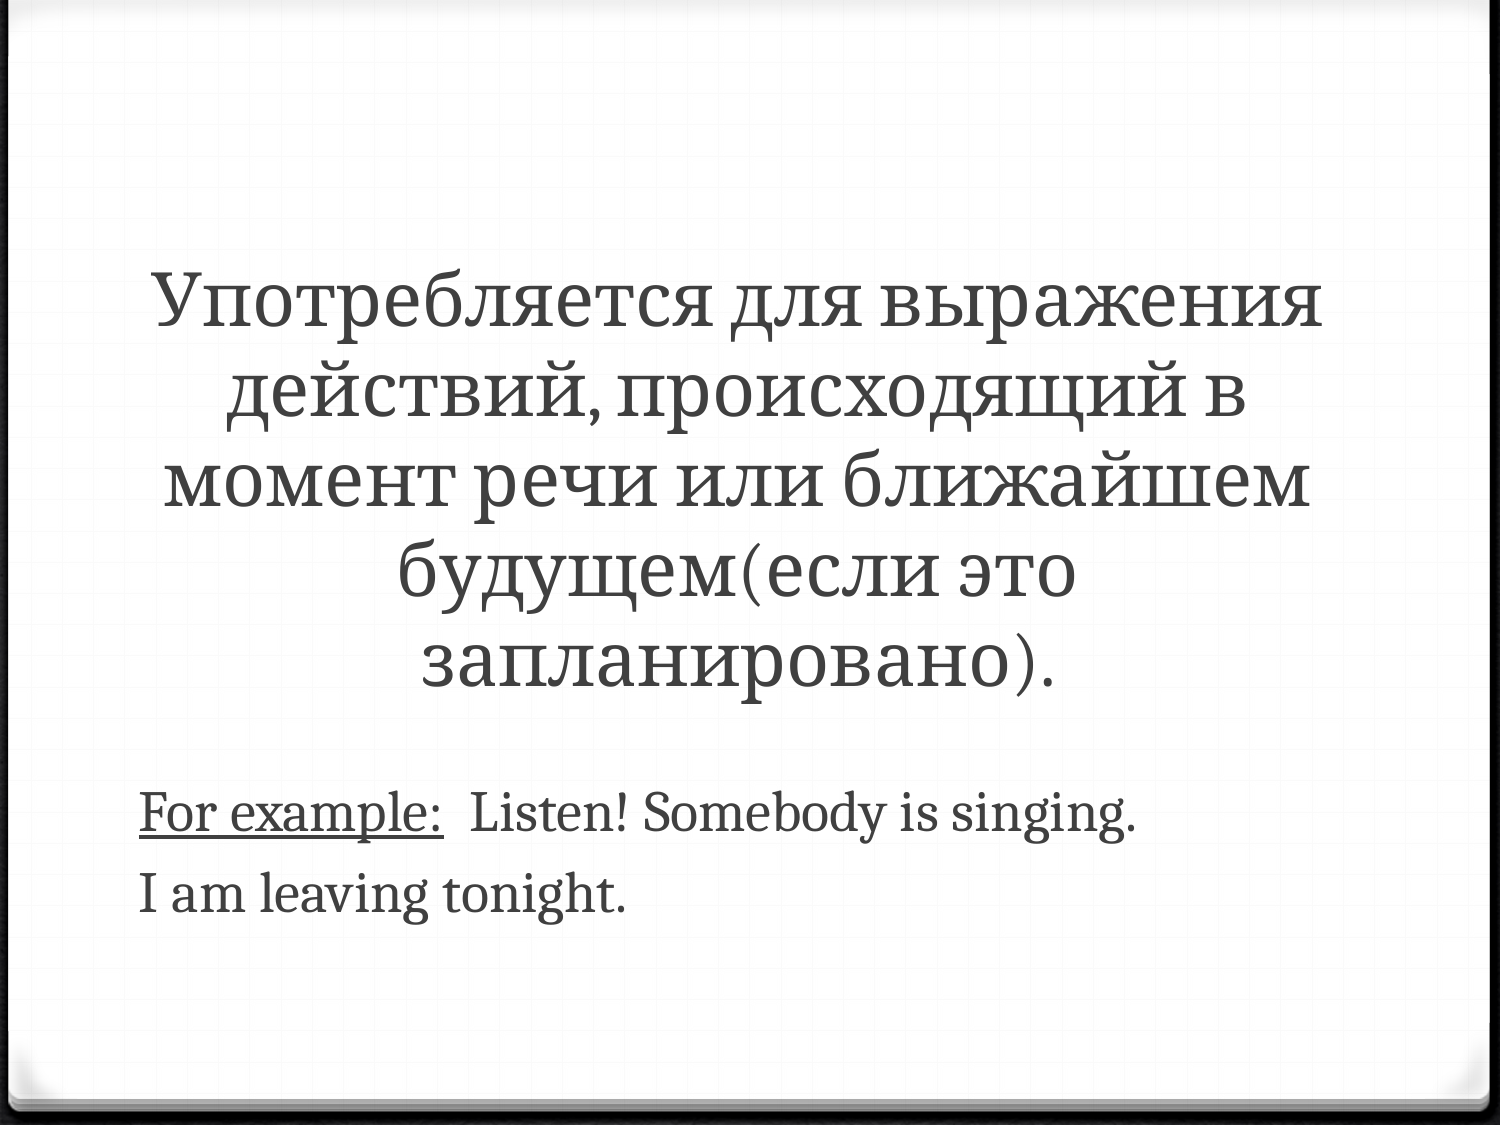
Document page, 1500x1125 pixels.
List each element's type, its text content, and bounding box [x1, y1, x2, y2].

list Употребляется для выражения действий, происходящий в момент речи или ближайшем будущем(если это запланировано). For example: Listen! Somebody is singing. I am leaving tonight. [123, 243, 1353, 988]
picture [0, 0, 1500, 1125]
